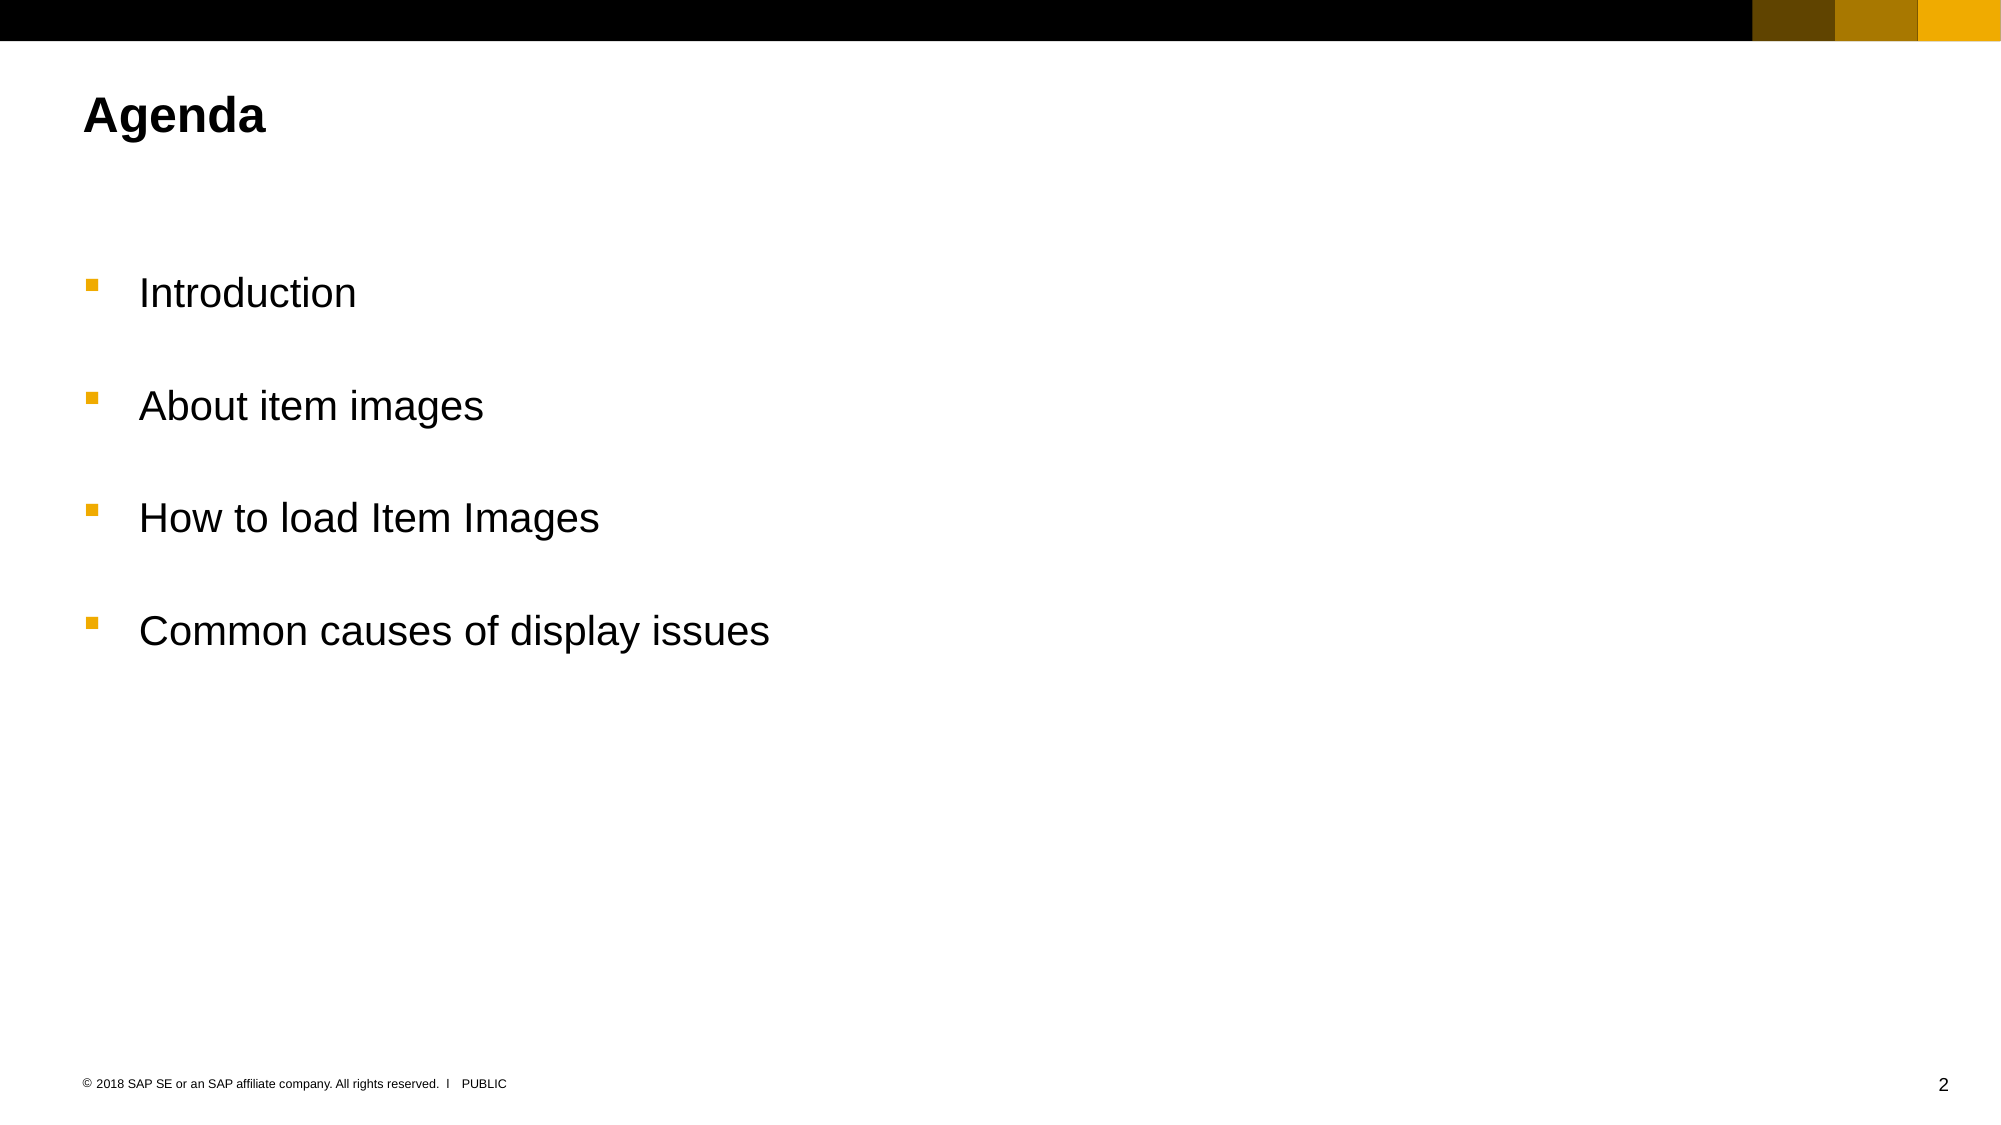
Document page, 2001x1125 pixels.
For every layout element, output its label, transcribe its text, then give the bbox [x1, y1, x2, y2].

title Agenda [82, 82, 1918, 144]
list Introduction About item images How to load Item Images Common causes of display issues [82, 265, 1918, 1040]
